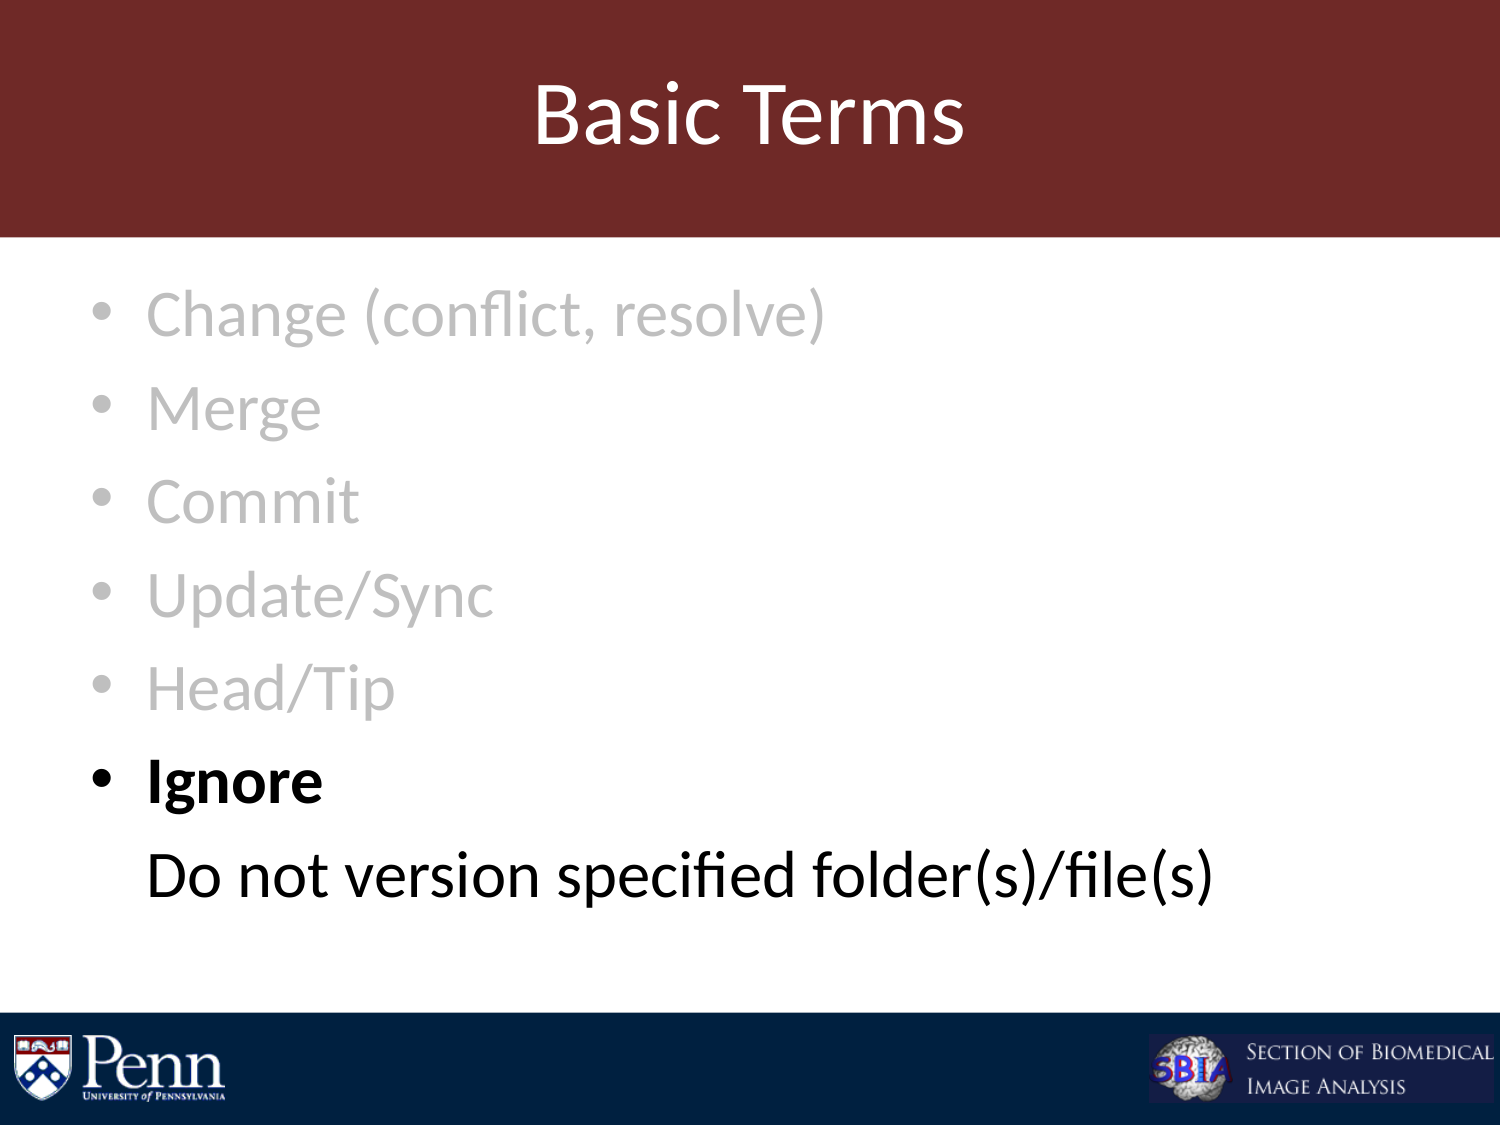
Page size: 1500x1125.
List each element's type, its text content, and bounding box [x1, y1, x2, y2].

title Basic Terms [75, 45, 1425, 238]
picture [14, 1035, 225, 1102]
list Change (conflict, resolve) Merge Commit Update/Sync Head/Tip Ignore Do not version specified folder(s)/file(s) [75, 262, 1425, 1013]
picture [1149, 1034, 1494, 1103]
